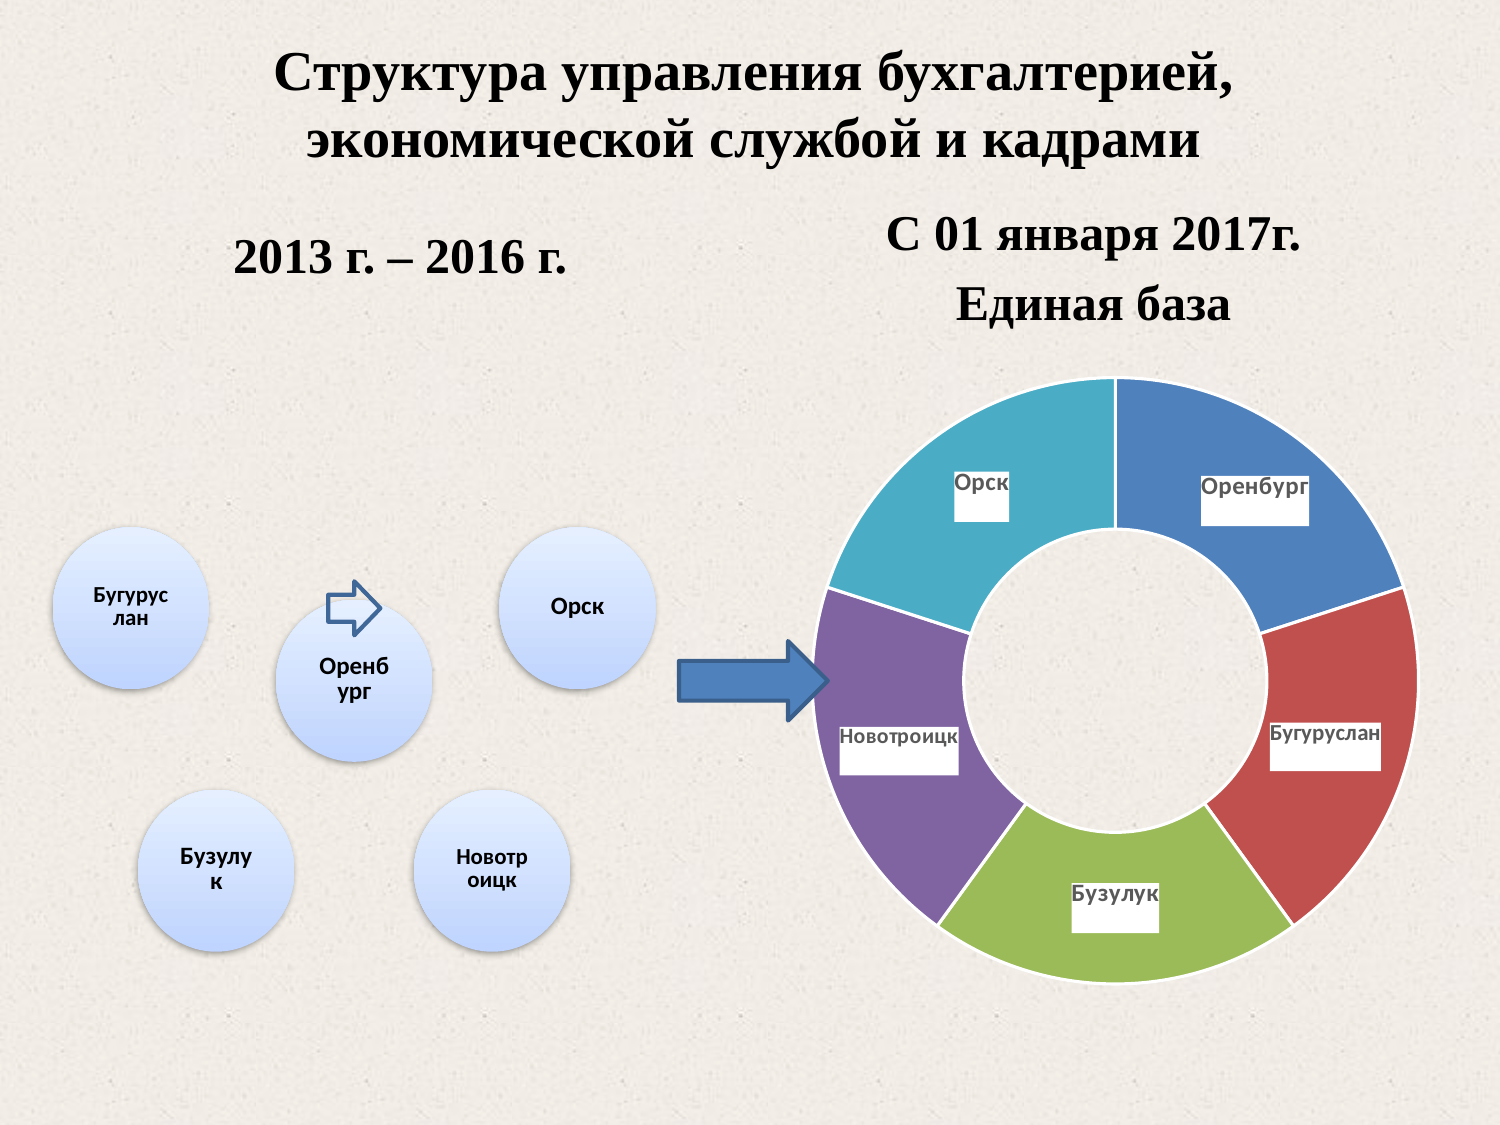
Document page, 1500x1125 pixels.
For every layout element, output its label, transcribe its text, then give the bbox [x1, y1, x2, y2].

chart [785, 356, 1448, 1006]
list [41, 356, 668, 1006]
text_box [676, 658, 780, 703]
list С 01 января 2017г. Единая база [761, 207, 1426, 339]
title Структура управления бухгалтерией, экономической службой и кадрами [78, 42, 1429, 161]
list 2013 г. – 2016 г. [74, 196, 738, 291]
